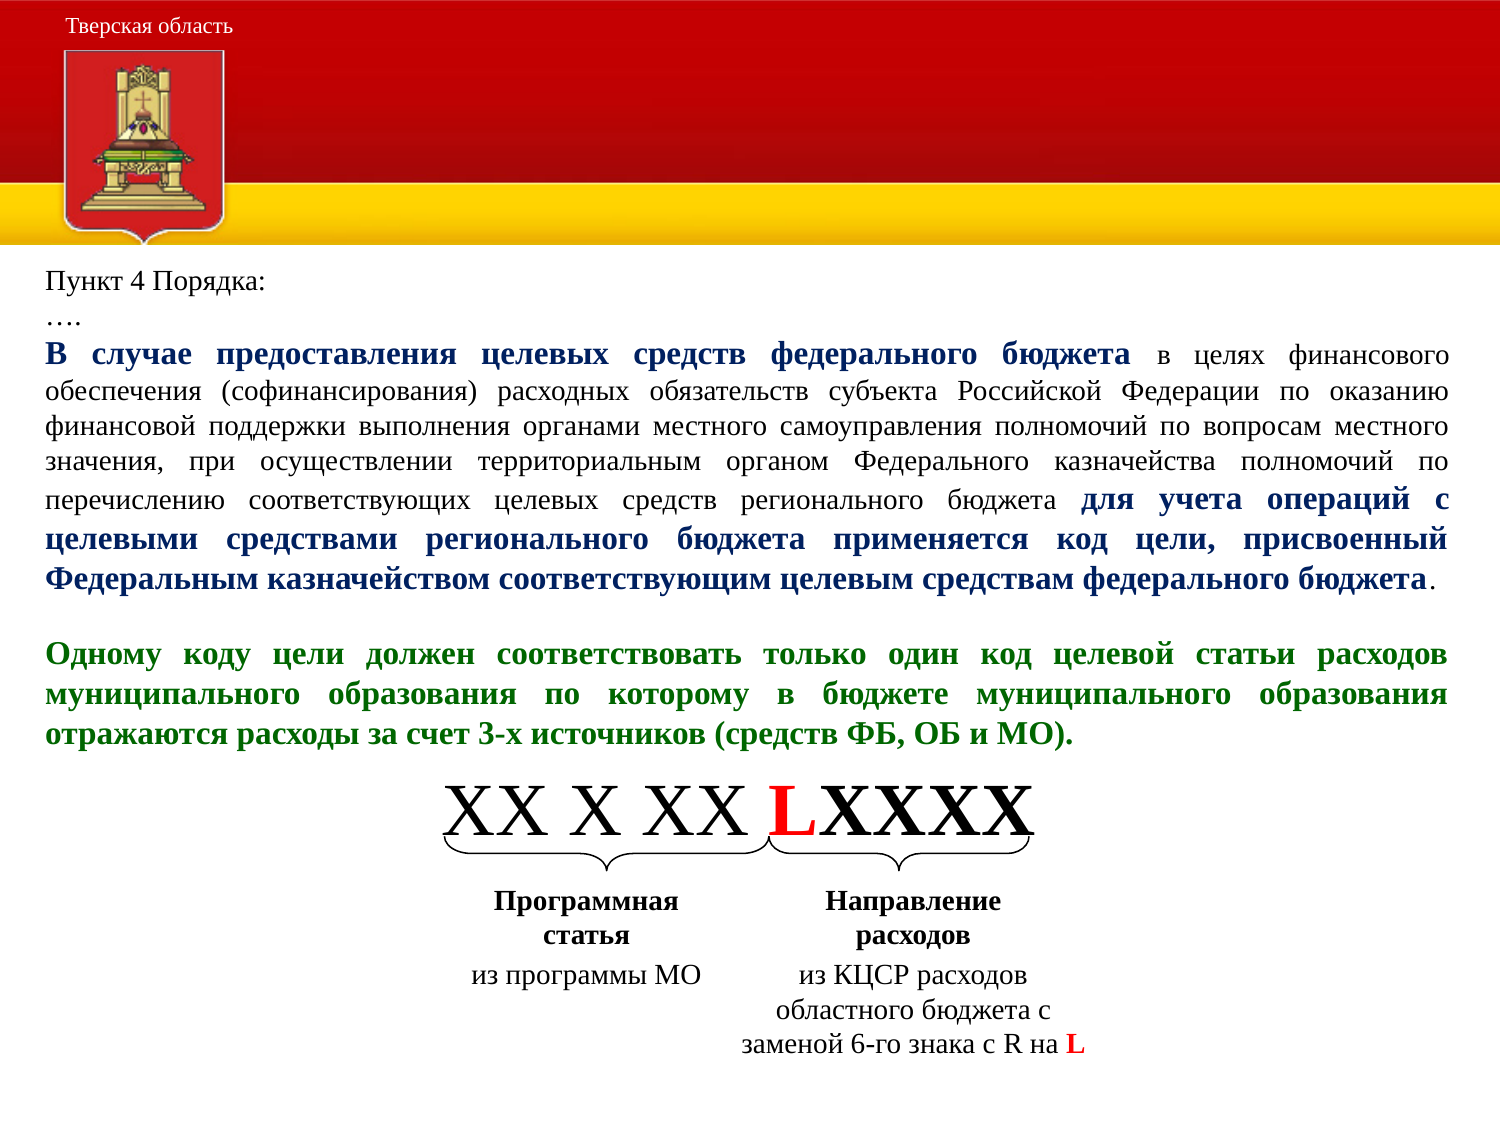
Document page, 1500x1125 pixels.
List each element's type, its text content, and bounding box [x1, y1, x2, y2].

text_box Пункт 4 Порядка: …. В случае предоставления целевых средств федерального бюджета в целях финансового обеспечения (софинансирования) расходных обязательств субъекта Российской Федерации по оказанию финансовой поддержки выполнения органами местного самоуправления полномочий по вопросам местного значения, при осуществлении территориальным органом Федерального казначейства полномочий по перечислению соответствующих целевых средств регионального бюджета для учета операций с целевыми средствами регионального бюджета применяется код цели, присвоенный Федеральным казначейством соответствующим целевым средствам федерального бюджета. Одному коду цели должен соответствовать только один код целевой статьи расходов муниципального образования по которому в бюджете муниципального образования отражаются расходы за счет 3-х источников (средств ФБ, ОБ и МО). [30, 254, 1465, 753]
table_cell из программы МО [445, 960, 728, 1068]
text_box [0, 0, 1500, 245]
table_header Программная статья [445, 883, 728, 954]
text_box [599, 859, 614, 871]
table_cell из КЦСР расходов областного бюджета с заменой 6-го знака с R на L [730, 960, 1097, 1068]
text_box ХХ Х ХХ LХХХX [30, 753, 1465, 859]
table_header Направление расходов [730, 883, 1097, 954]
text_box [893, 859, 905, 871]
